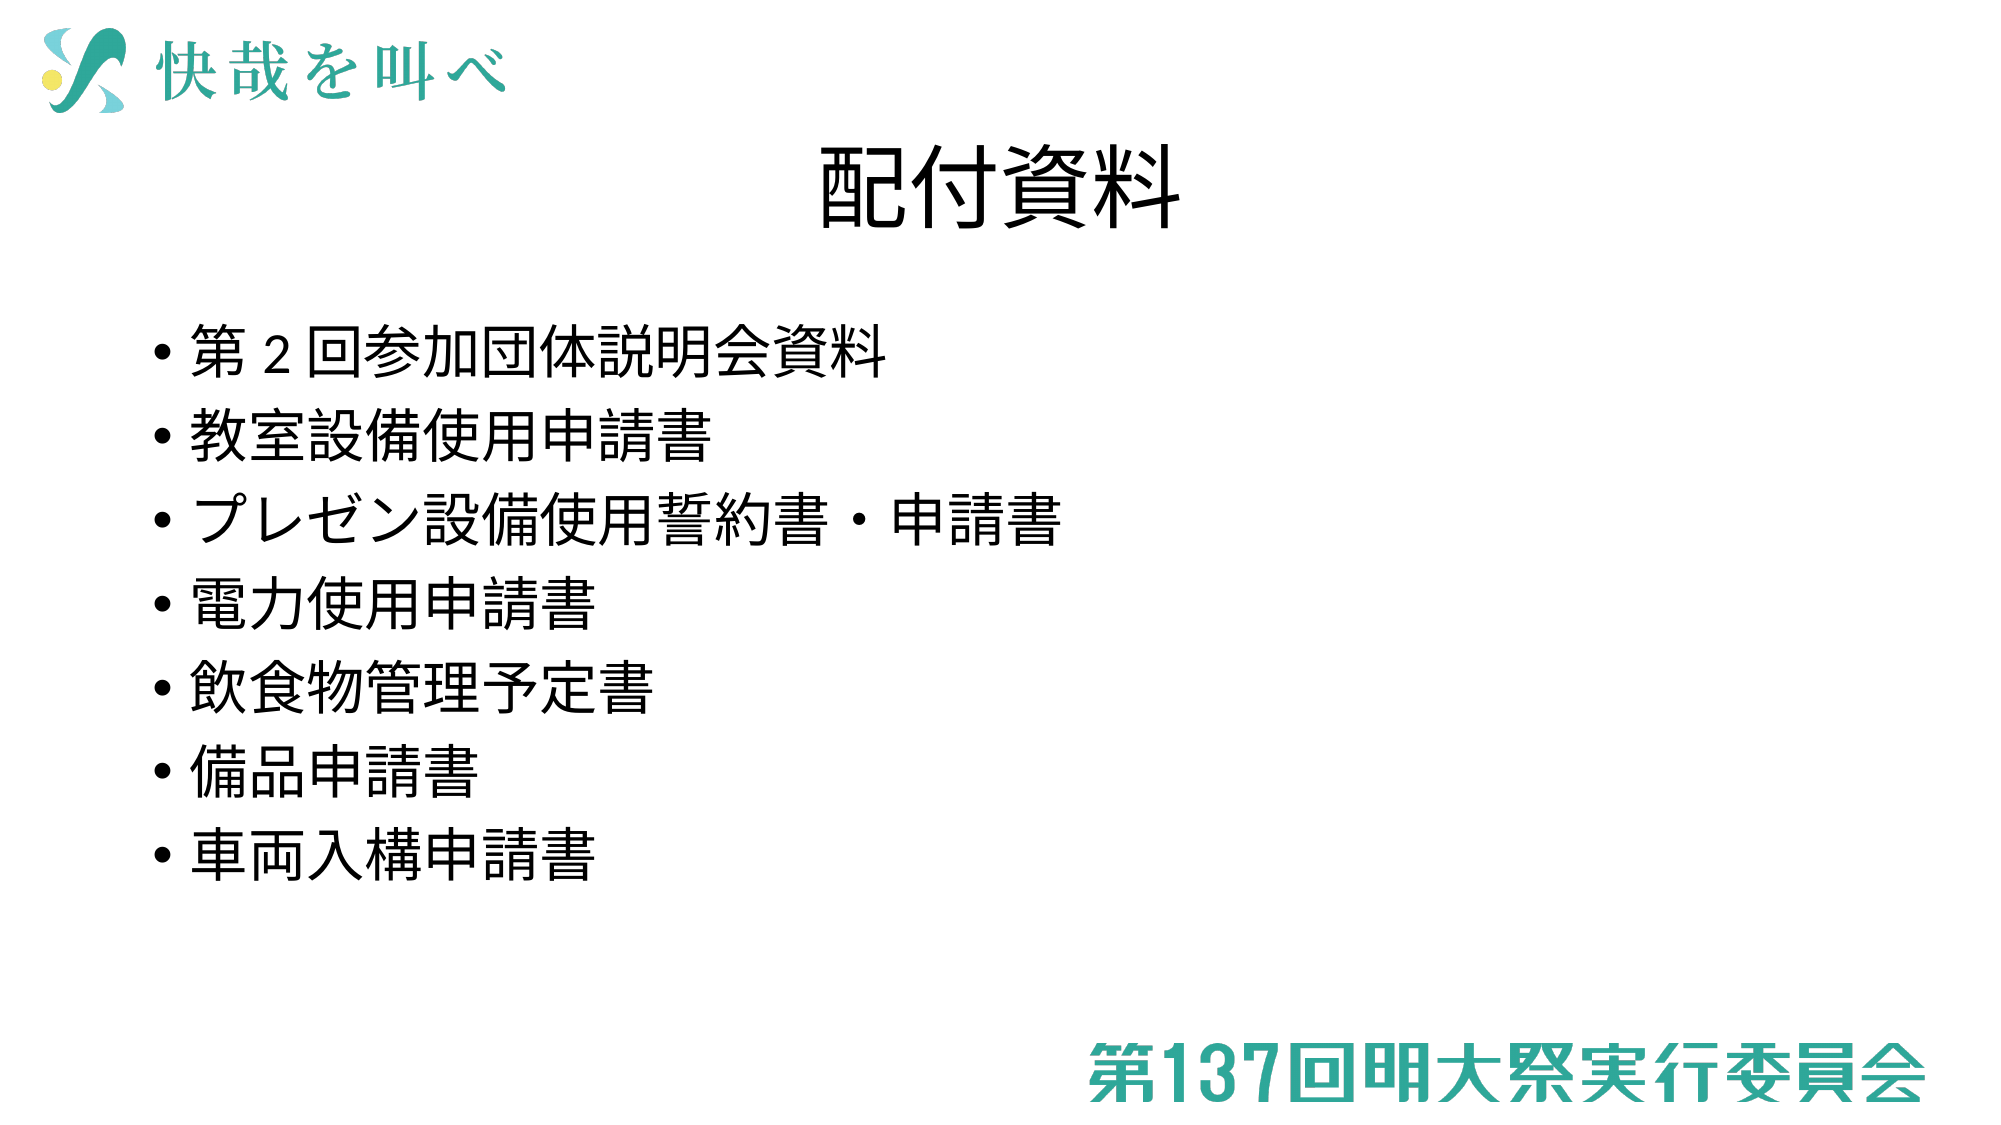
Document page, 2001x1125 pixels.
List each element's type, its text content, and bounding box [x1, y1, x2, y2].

list 第2回参加団体説明会資料 教室設備使用申請書 プレゼン設備使用誓約書・申請書 電力使用申請書 飲食物管理予定書 備品申請書 車両入構申請書 [137, 316, 1863, 1014]
title 配付資料 [137, 82, 1863, 301]
picture [41, 28, 506, 113]
picture [1088, 1043, 1926, 1102]
